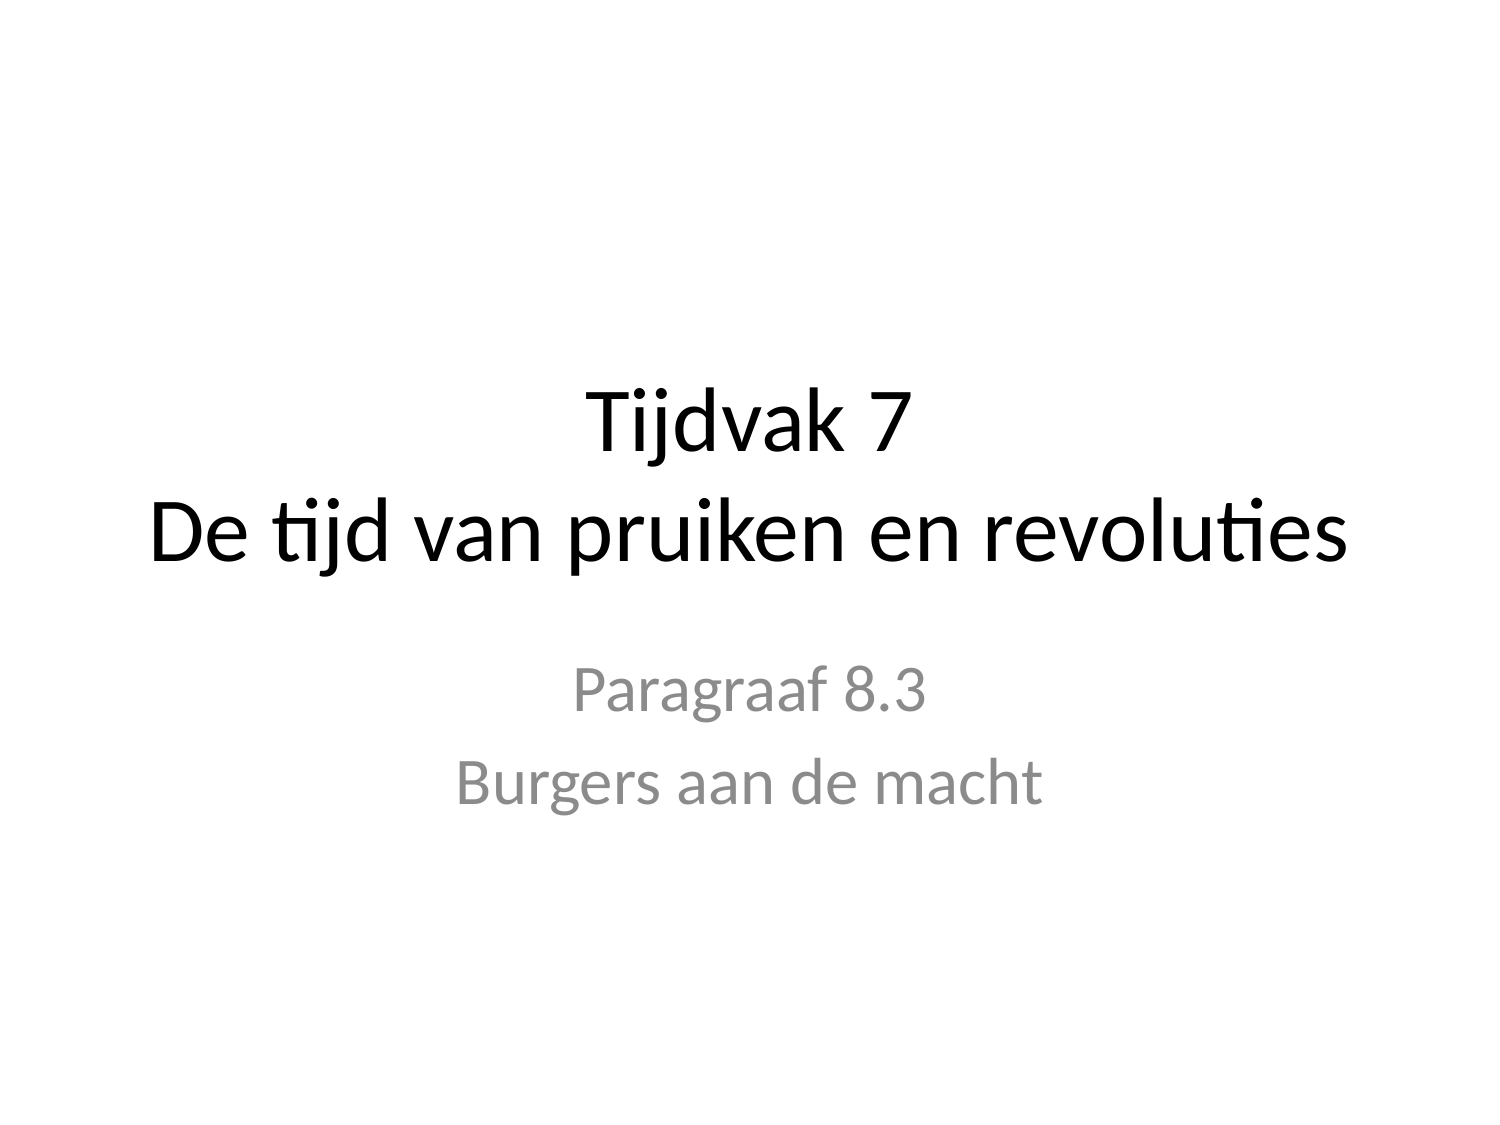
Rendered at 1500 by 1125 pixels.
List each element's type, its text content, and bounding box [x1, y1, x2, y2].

title Tijdvak 7 De tijd van pruiken en revoluties [112, 349, 1388, 591]
subtitle Paragraaf 8.3 Burgers aan de macht [225, 637, 1275, 925]
